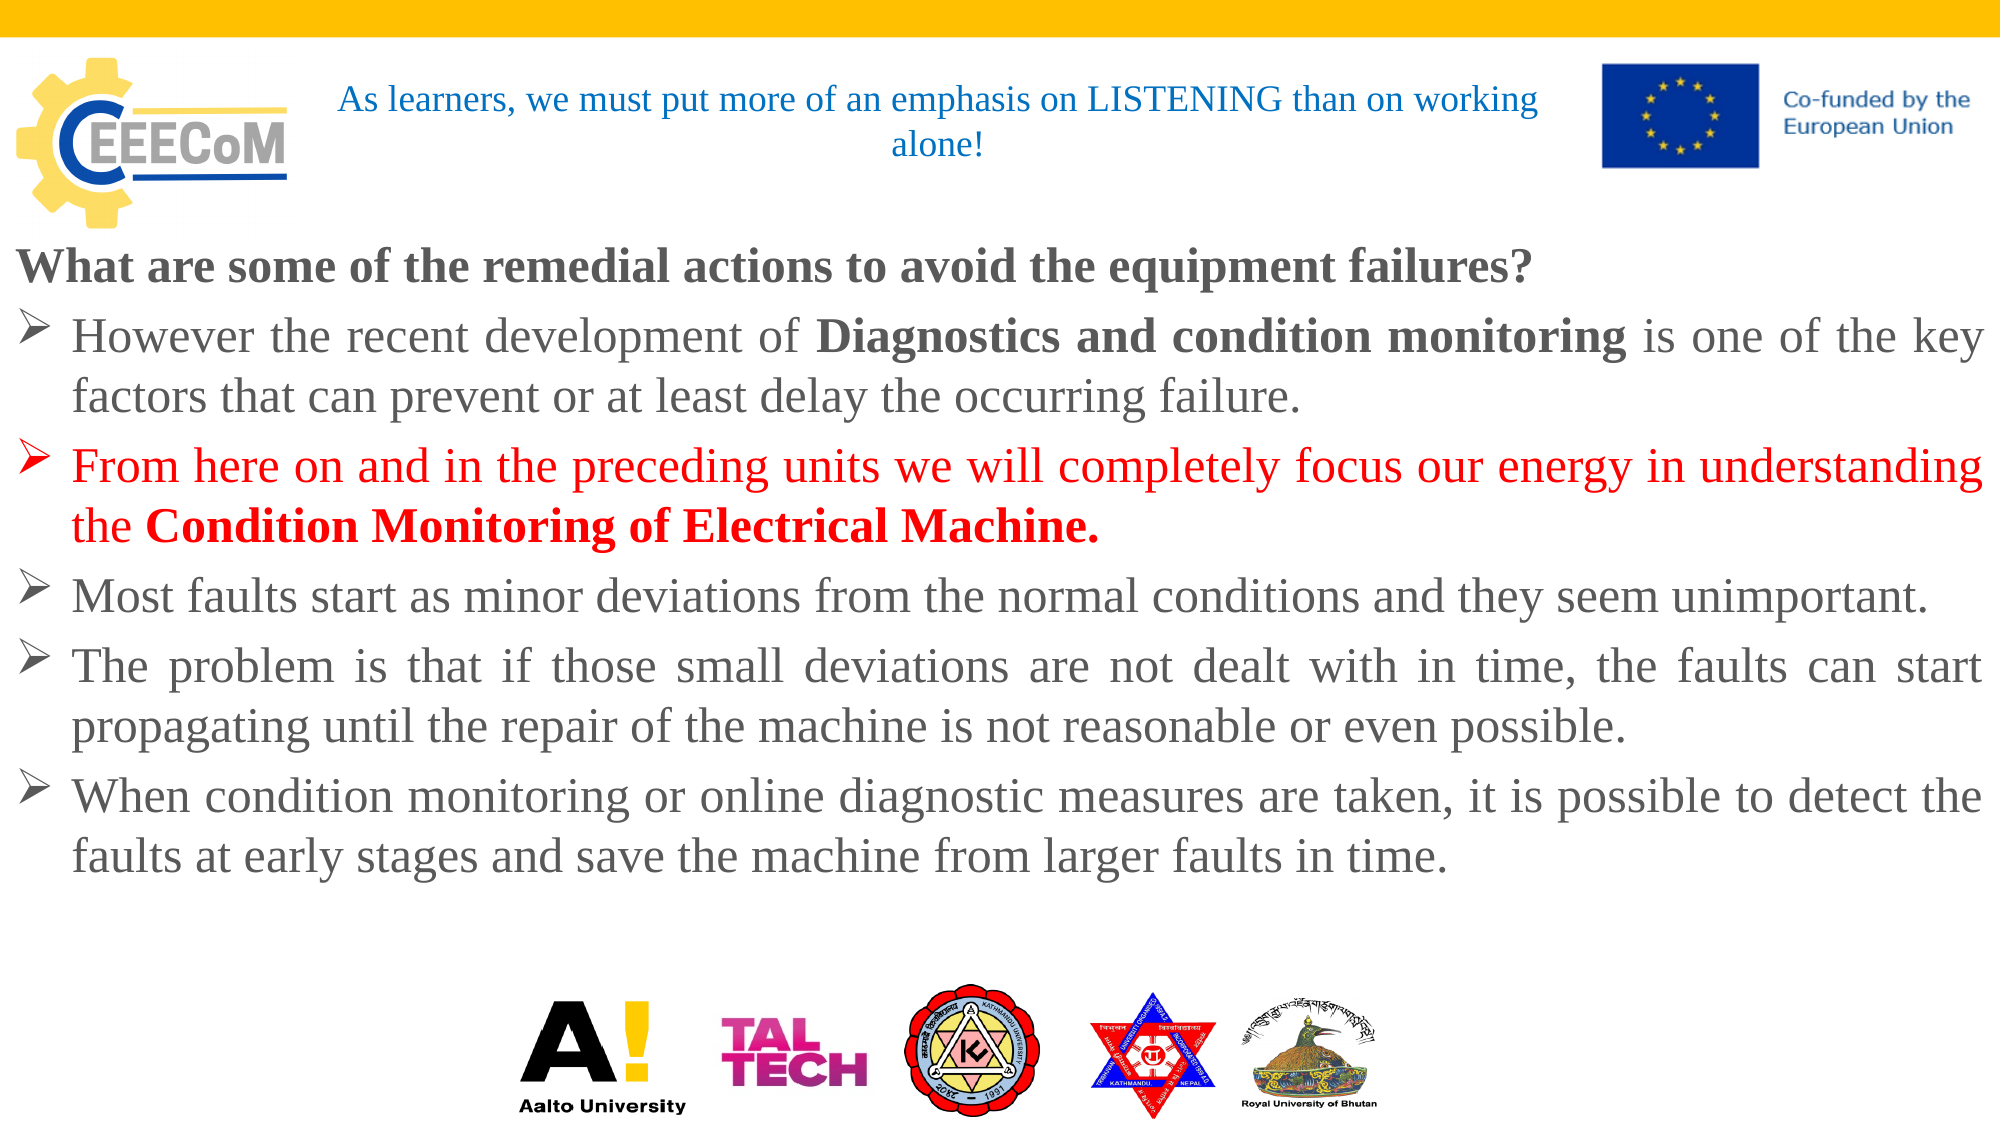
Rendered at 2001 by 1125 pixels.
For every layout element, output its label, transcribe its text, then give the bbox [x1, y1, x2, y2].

list What are some of the remedial actions to avoid the equipment failures? However the recent development of Diagnostics and condition monitoring is one of the key factors that can prevent or at least delay the occurring failure. From here on and in the preceding units we will completely focus our energy in understanding the Condition Monitoring of Electrical Machine. Most faults start as minor deviations from the normal conditions and they seem unimportant. The problem is that if those small deviations are not dealt with in time, the faults can start propagating until the repair of the machine is not reasonable or even possible. When condition monitoring or online diagnostic measures are taken, it is possible to detect the faults at early stages and save the machine from larger faults in time. [0, 224, 2000, 975]
picture [512, 984, 1382, 1125]
picture [1595, 46, 2000, 181]
picture [11, 50, 299, 224]
title As learners, we must put more of an emphasis on LISTENING than on working alone! [312, 37, 1565, 201]
